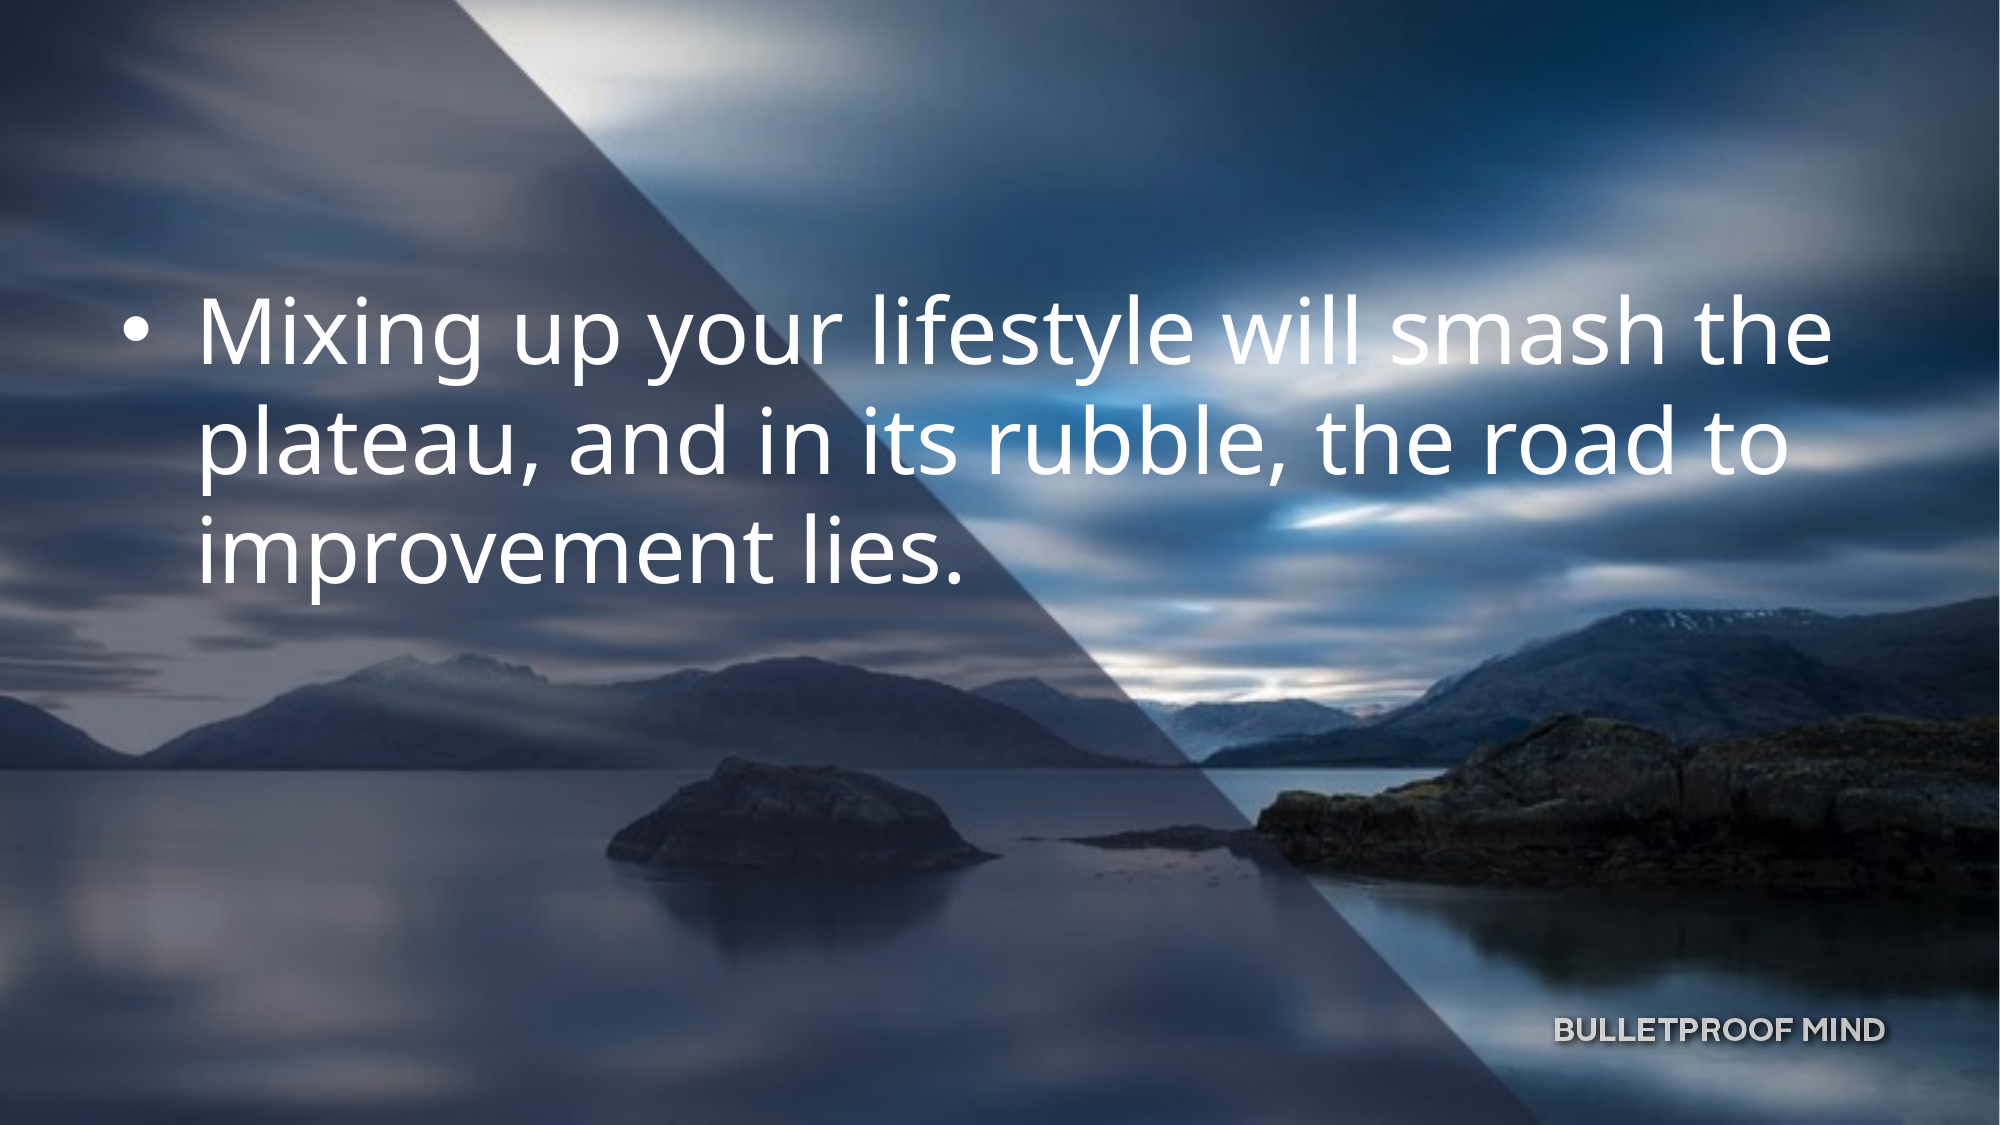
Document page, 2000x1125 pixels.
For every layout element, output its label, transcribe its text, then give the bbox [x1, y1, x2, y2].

picture [0, 0, 2000, 1125]
list Mixing up your lifestyle will smash the plateau, and in its rubble, the road to improvement lies. [99, 262, 1900, 1005]
